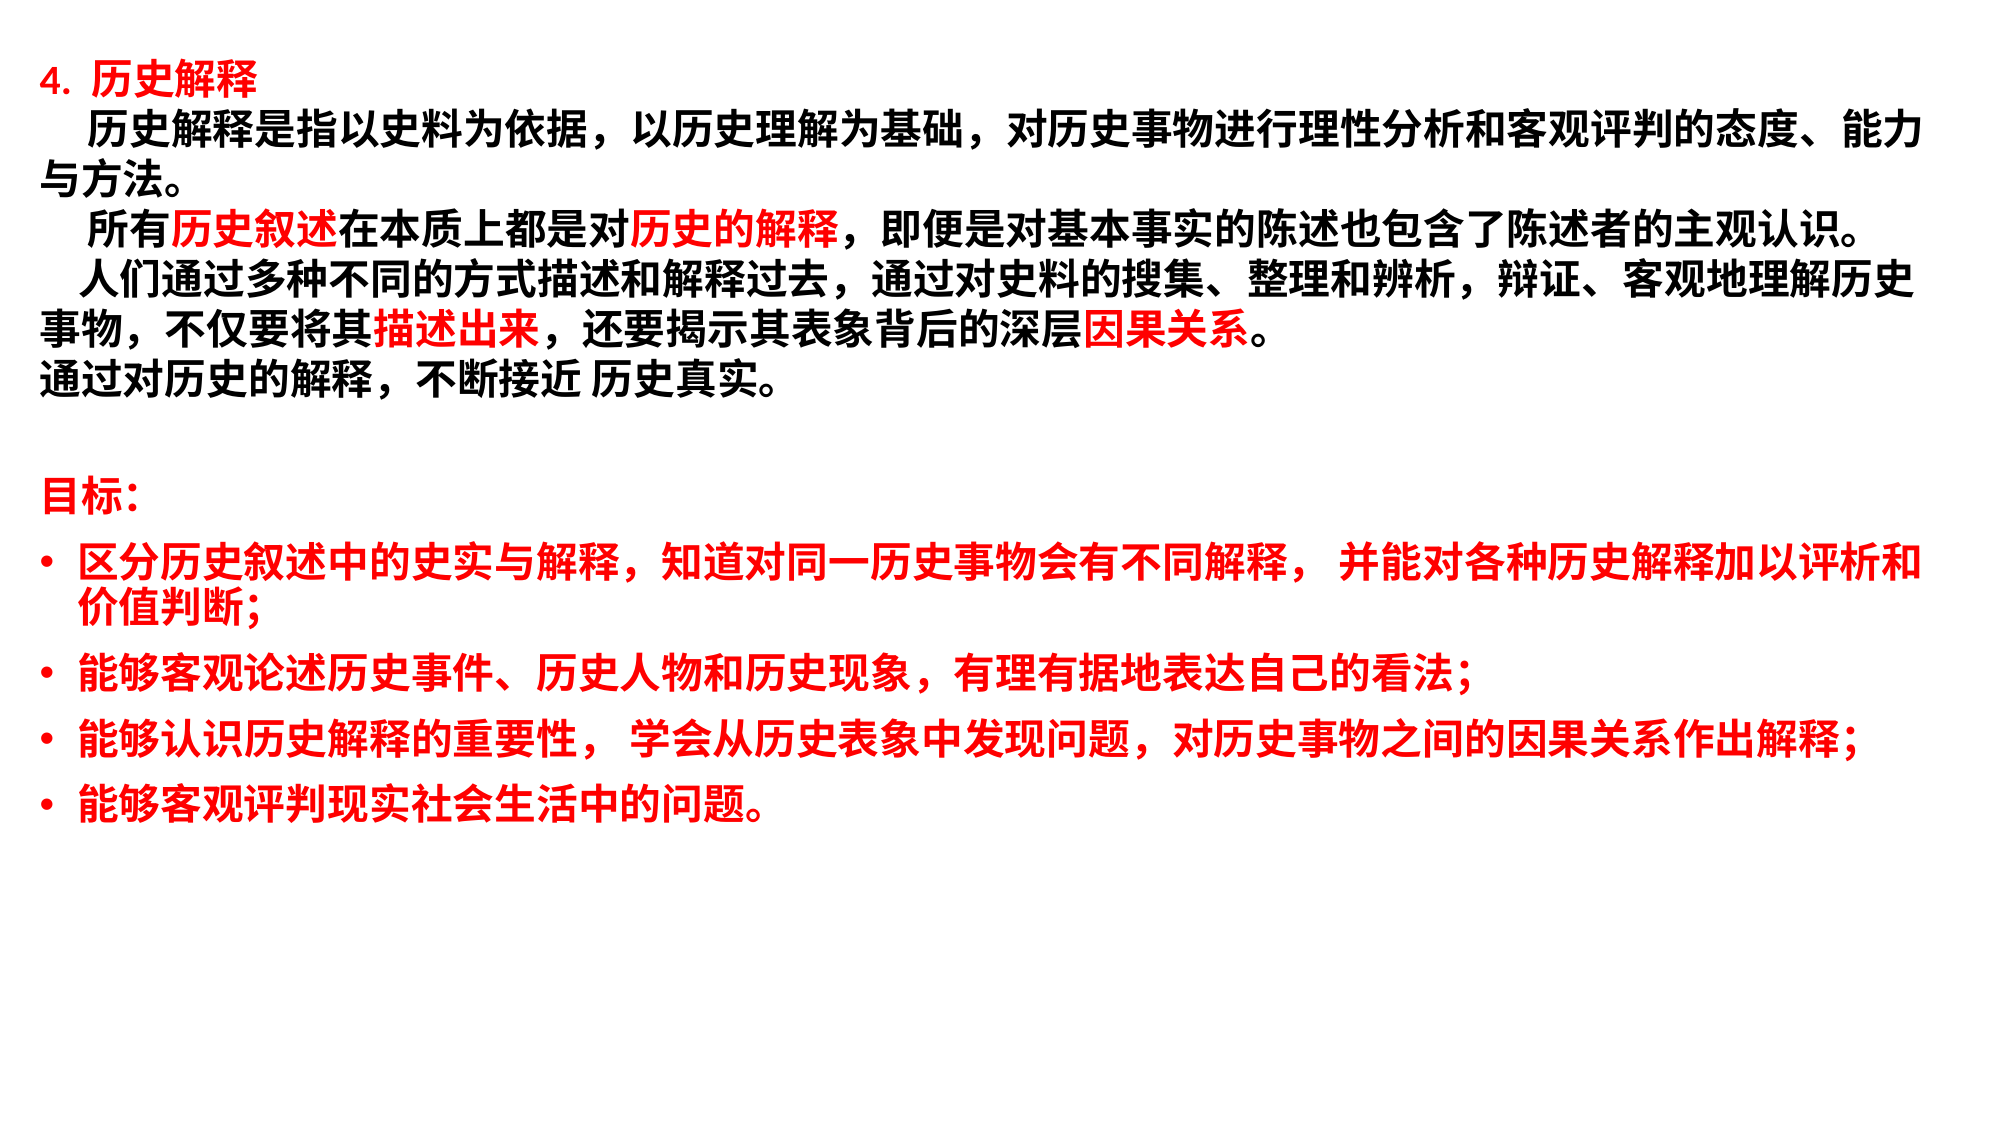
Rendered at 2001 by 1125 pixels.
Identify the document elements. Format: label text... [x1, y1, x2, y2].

list 4. 历史解释 历史解释是指以史料为依据，以历史理解为基础，对历史事物进行理性分析和客观评判的态度、能力与方法。 所有历史叙述在本质上都是对历史的解释，即便是对基本事实的陈述也包含了陈述者的主观认识。 人们通过多种不同的方式描述和解释过去，通过对史料的搜集、整理和辨析，辩证、客观地理解历史事物，不仅要将其描述出来，还要揭示其表象背后的深层因果关系。 通过对历史的解释，不断接近 历史真实。 目标： 区分历史叙述中的史实与解释，知道对同一历史事物会有不同解释， 并能对各种历史解释加以评析和价值判断； 能够客观论述历史事件、历史人物和历史现象，有理有据地表达自己的看法； 能够认识历史解释的重要性， 学会从历史表象中发现问题，对历史事物之间的因果关系作出解释； 能够客观评判现实社会生活中的问题。 [24, 44, 1956, 1014]
